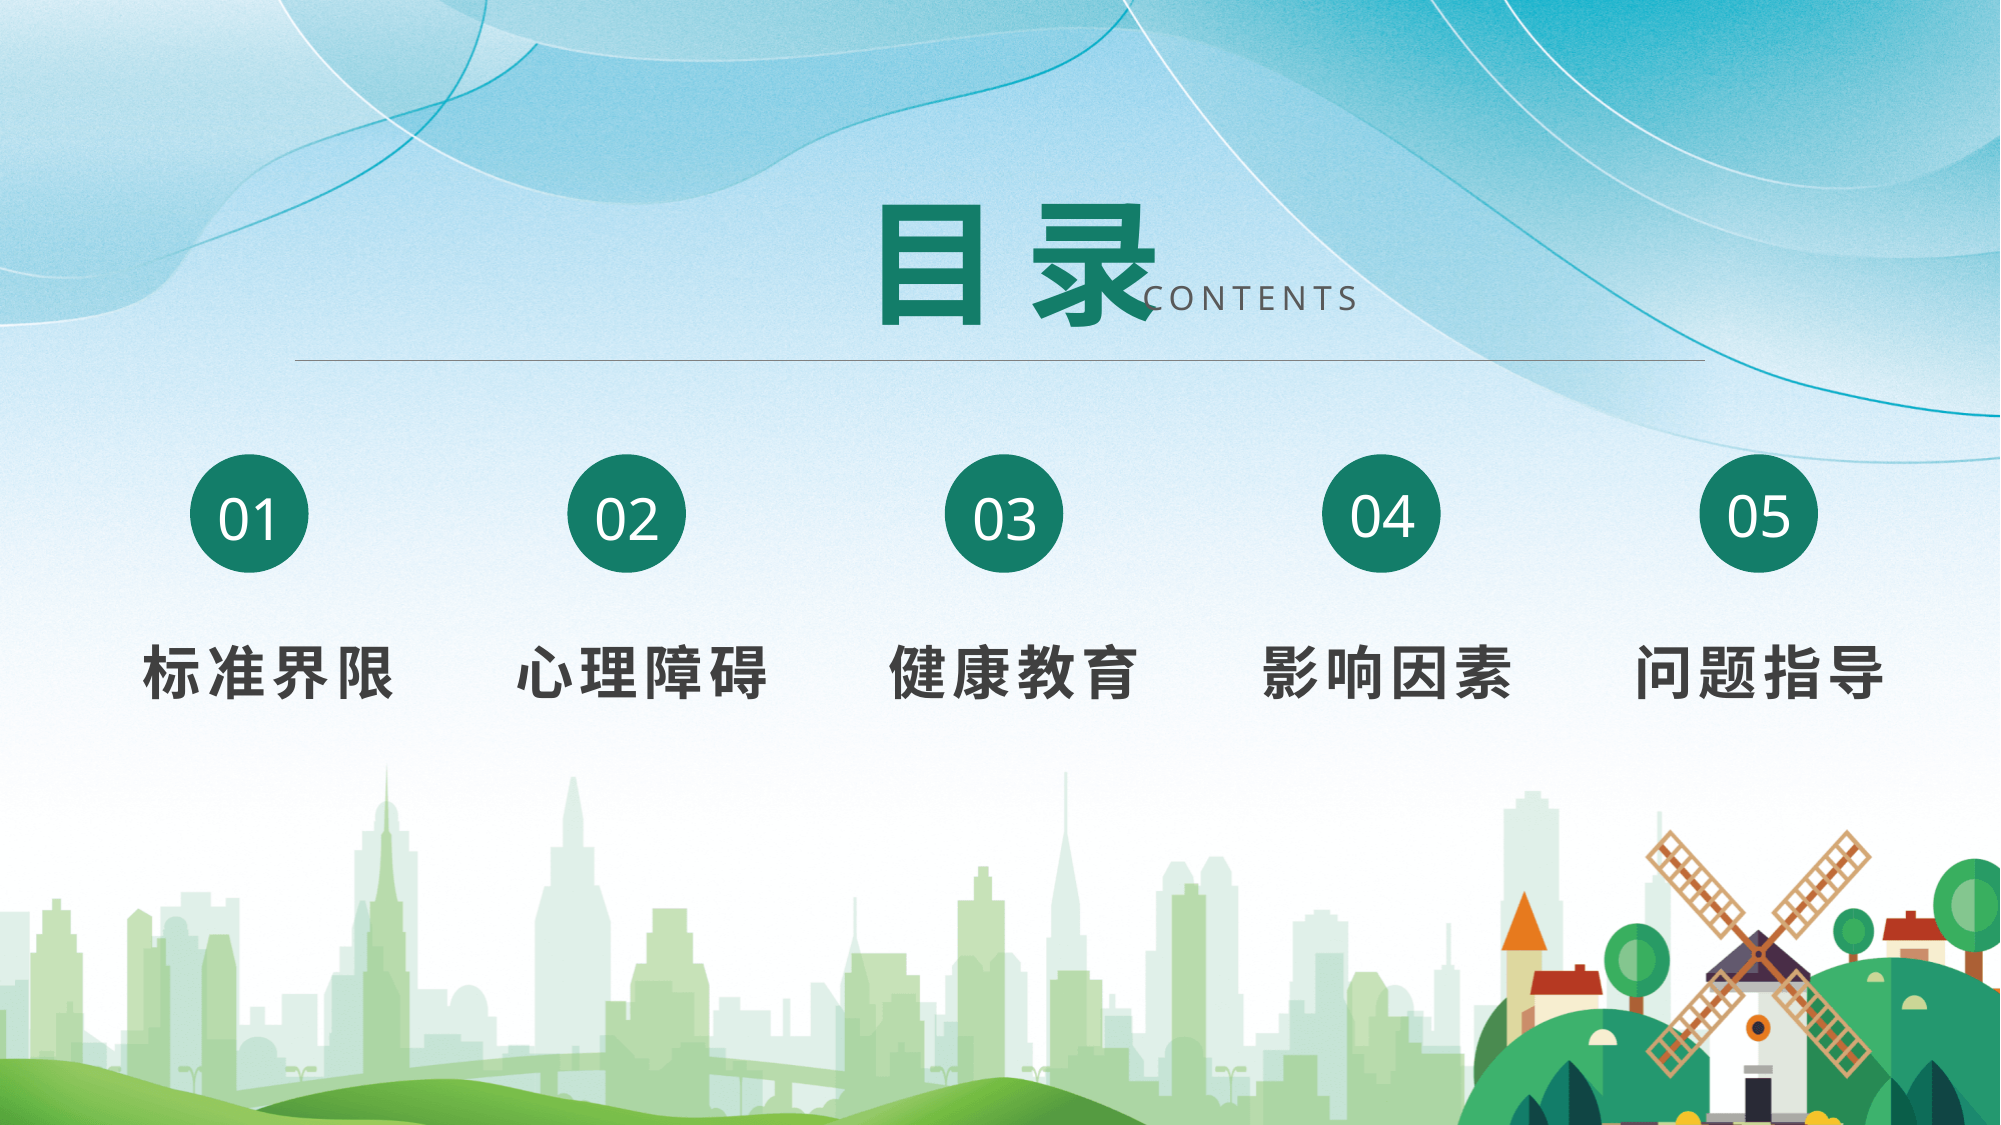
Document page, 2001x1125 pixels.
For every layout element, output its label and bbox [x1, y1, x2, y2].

picture [0, 0, 2000, 1125]
text_box [1700, 455, 1829, 572]
text_box [945, 455, 1074, 572]
text_box [568, 455, 697, 572]
text_box [191, 455, 319, 572]
text_box [1323, 455, 1451, 572]
